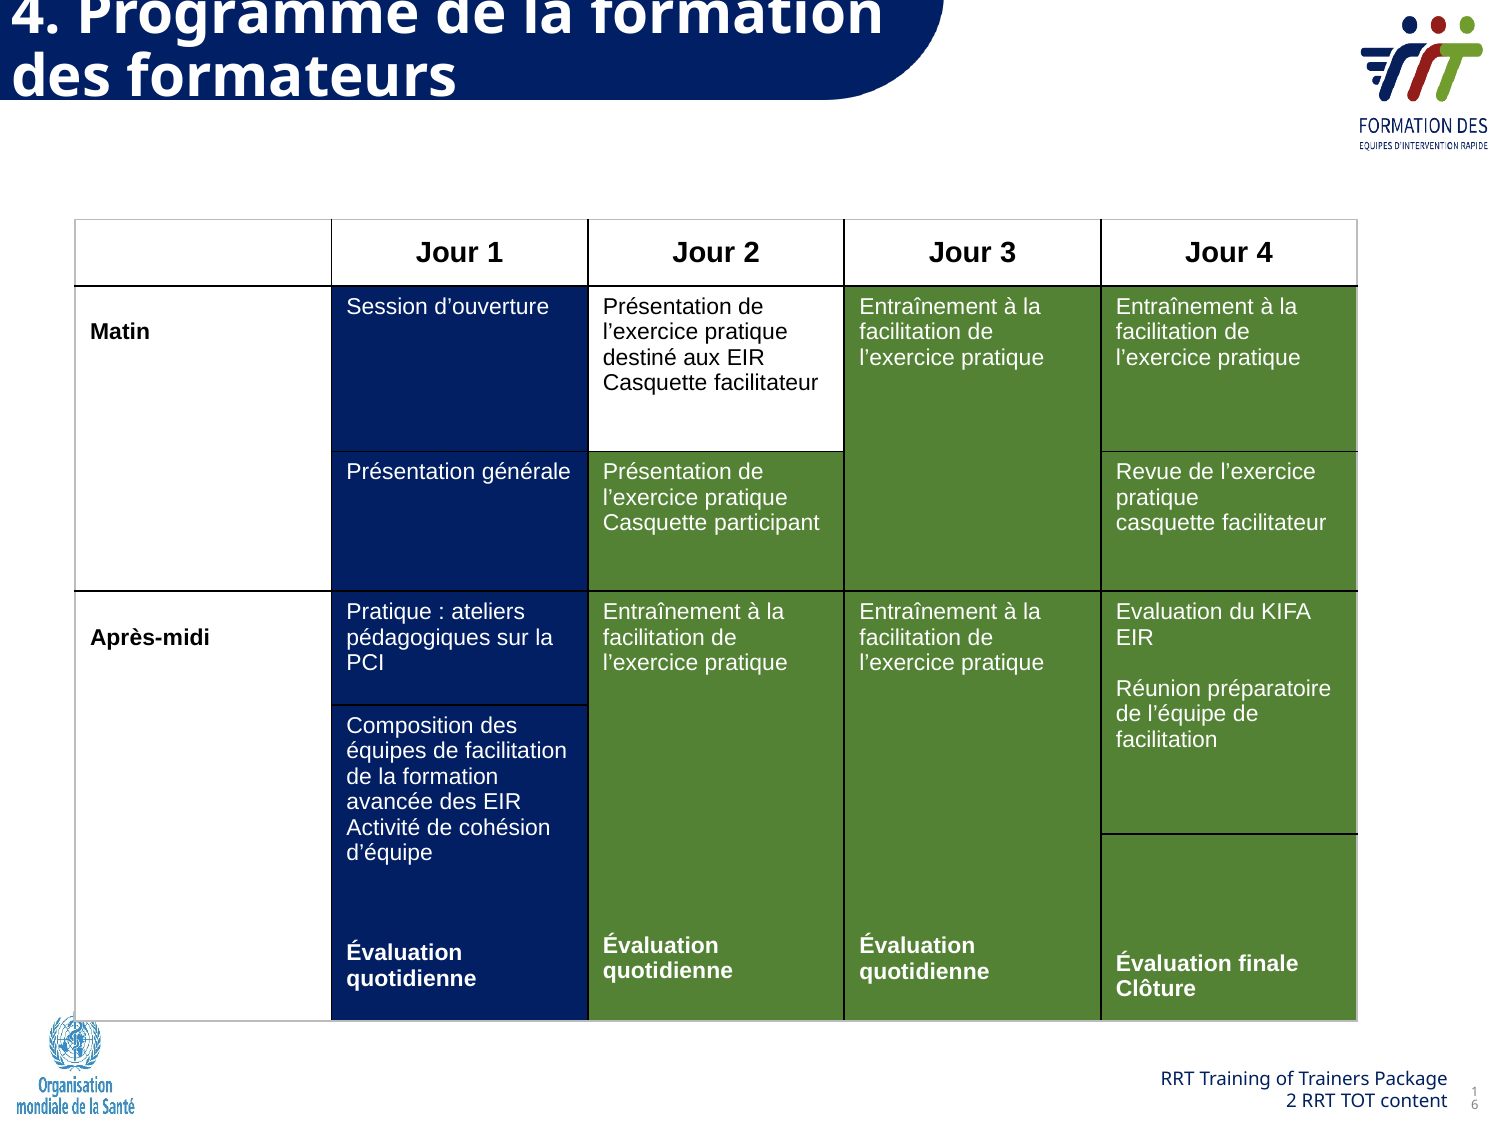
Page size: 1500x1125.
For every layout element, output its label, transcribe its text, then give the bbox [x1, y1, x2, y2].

table_cell Session d’ouverture [332, 287, 587, 451]
table_cell Entraînement à la facilitation de l’exercice pratique Évaluation quotidienne [845, 592, 1100, 1020]
table_cell Après-midi [76, 592, 331, 1020]
table_header Jour 2 [589, 220, 843, 285]
table_cell Entraînement à la facilitation de l’exercice pratique Évaluation quotidienne [589, 592, 843, 1020]
picture [1359, 15, 1488, 151]
table_cell Entraînement à la facilitation de l’exercice pratique [1102, 287, 1356, 451]
table_cell Entraînement à la facilitation de l’exercice pratique [845, 287, 1100, 590]
picture [0, 0, 944, 100]
table_cell Evaluation du KIFA EIR Réunion préparatoire de l’équipe de facilitation [1102, 592, 1356, 833]
table_cell Évaluation finale Clôture [1102, 835, 1356, 1020]
picture [15, 1009, 135, 1115]
title 4. Programme de la formation des formateurs [3, 17, 1430, 76]
table_header Jour 1 [332, 220, 587, 285]
table_cell Composition des équipes de facilitation de la formation avancée des EIR Activité de cohésion d’équipe Évaluation quotidienne [332, 706, 587, 1020]
table_cell Présentation générale [332, 452, 587, 590]
table_cell Présentation de l’exercice pratique destiné aux EIR Casquette facilitateur [589, 287, 843, 451]
table_header [76, 220, 331, 285]
table_cell Matin [76, 287, 331, 590]
table_header Jour 4 [1102, 220, 1356, 285]
table_header Jour 3 [845, 220, 1100, 285]
table_cell Revue de l’exercice pratique casquette facilitateur [1102, 452, 1356, 590]
table_cell Présentation de l’exercice pratique Casquette participant [589, 452, 843, 590]
table_cell Pratique : ateliers pédagogiques sur la PCI [332, 592, 587, 704]
